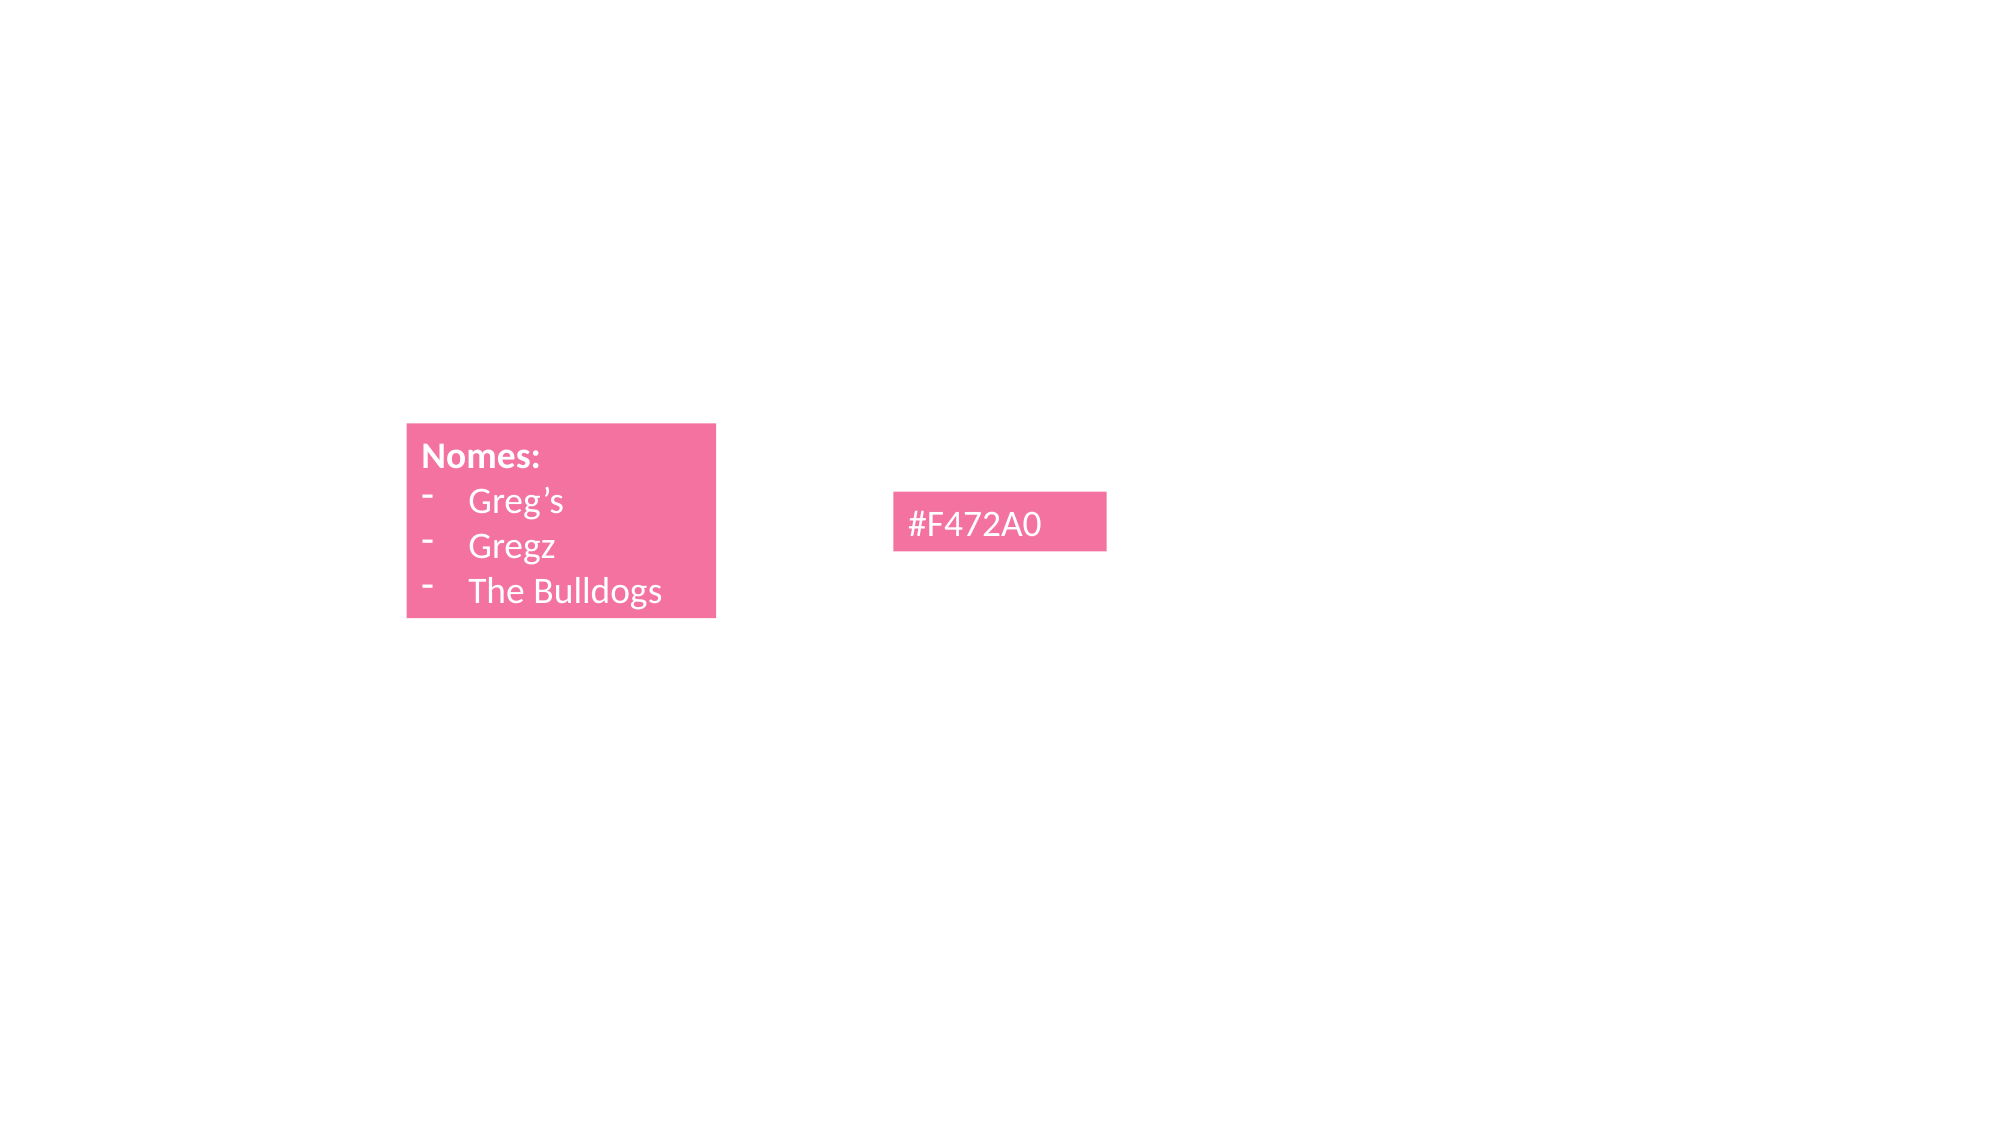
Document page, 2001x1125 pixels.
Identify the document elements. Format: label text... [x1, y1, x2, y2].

text_box #F472A0 [893, 491, 1107, 552]
text_box Nomes: Greg’s Gregz The Bulldogs [406, 423, 717, 619]
